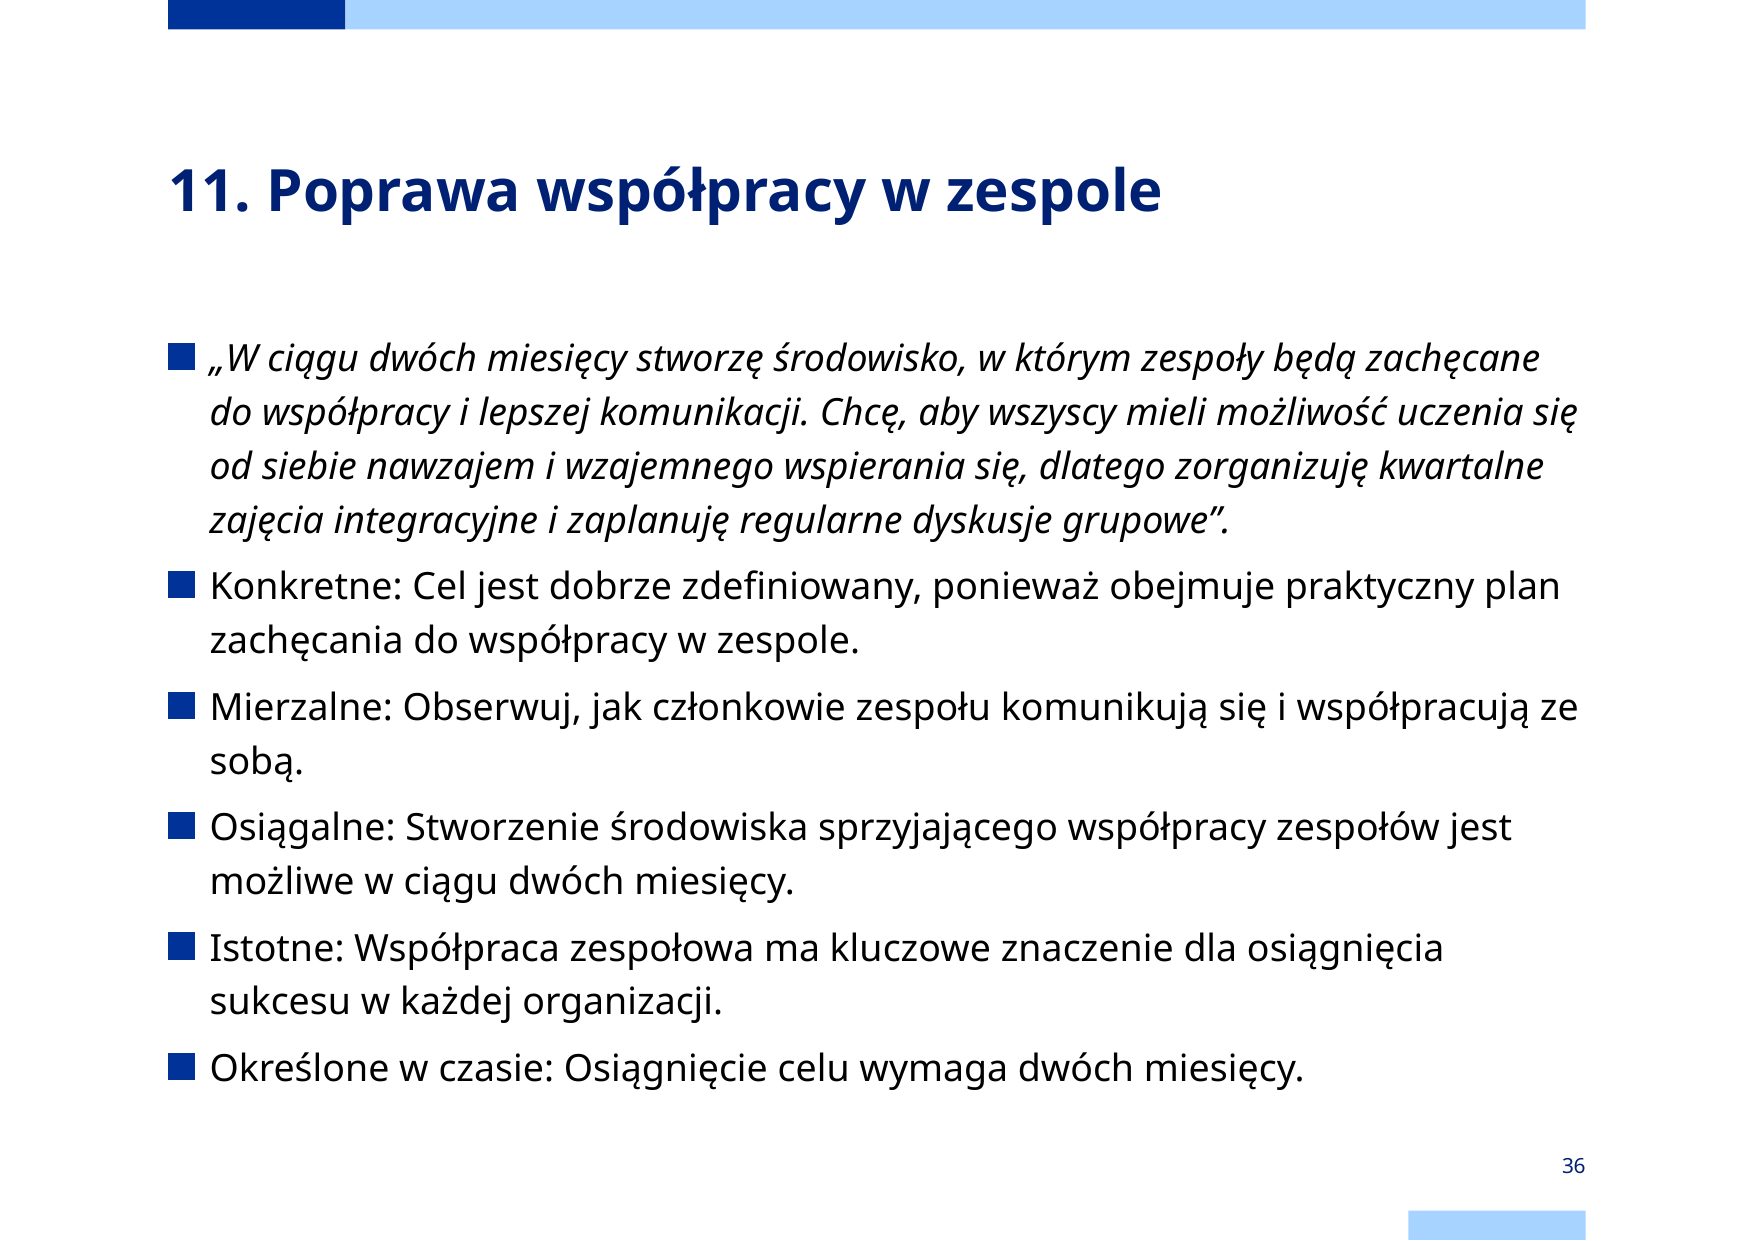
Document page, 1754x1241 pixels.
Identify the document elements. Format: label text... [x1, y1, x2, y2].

picture [168, 1053, 195, 1080]
picture [168, 812, 195, 839]
picture [168, 692, 195, 719]
picture [168, 571, 195, 598]
picture [168, 343, 195, 370]
slide_number 36 [1408, 1151, 1586, 1182]
title 11. Poprawa współpracy w zespole [168, 147, 1586, 324]
list „W ciągu dwóch miesięcy stworzę środowisko, w którym zespoły będą zachęcane do współpracy i lepszej komunikacji. Chcę, aby wszyscy mieli możliwość uczenia się od siebie nawzajem i wzajemnego wspierania się, dlatego zorganizuję kwartalne zajęcia integracyjne i zaplanuję regularne dyskusje grupowe”. Konkretne: Cel jest dobrze zdefiniowany, ponieważ obejmuje praktyczny plan zachęcania do współpracy w zespole. Mierzalne: Obserwuj, jak członkowie zespołu komunikują się i współpracują ze sobą. Osiągalne: Stworzenie środowiska sprzyjającego współpracy zespołów jest możliwe w ciągu dwóch miesięcy. Istotne: Współpraca zespołowa ma kluczowe znaczenie dla osiągnięcia sukcesu w każdej organizacji. Określone w czasie: Osiągnięcie celu wymaga dwóch miesięcy. [168, 324, 1586, 1093]
picture [168, 932, 195, 960]
